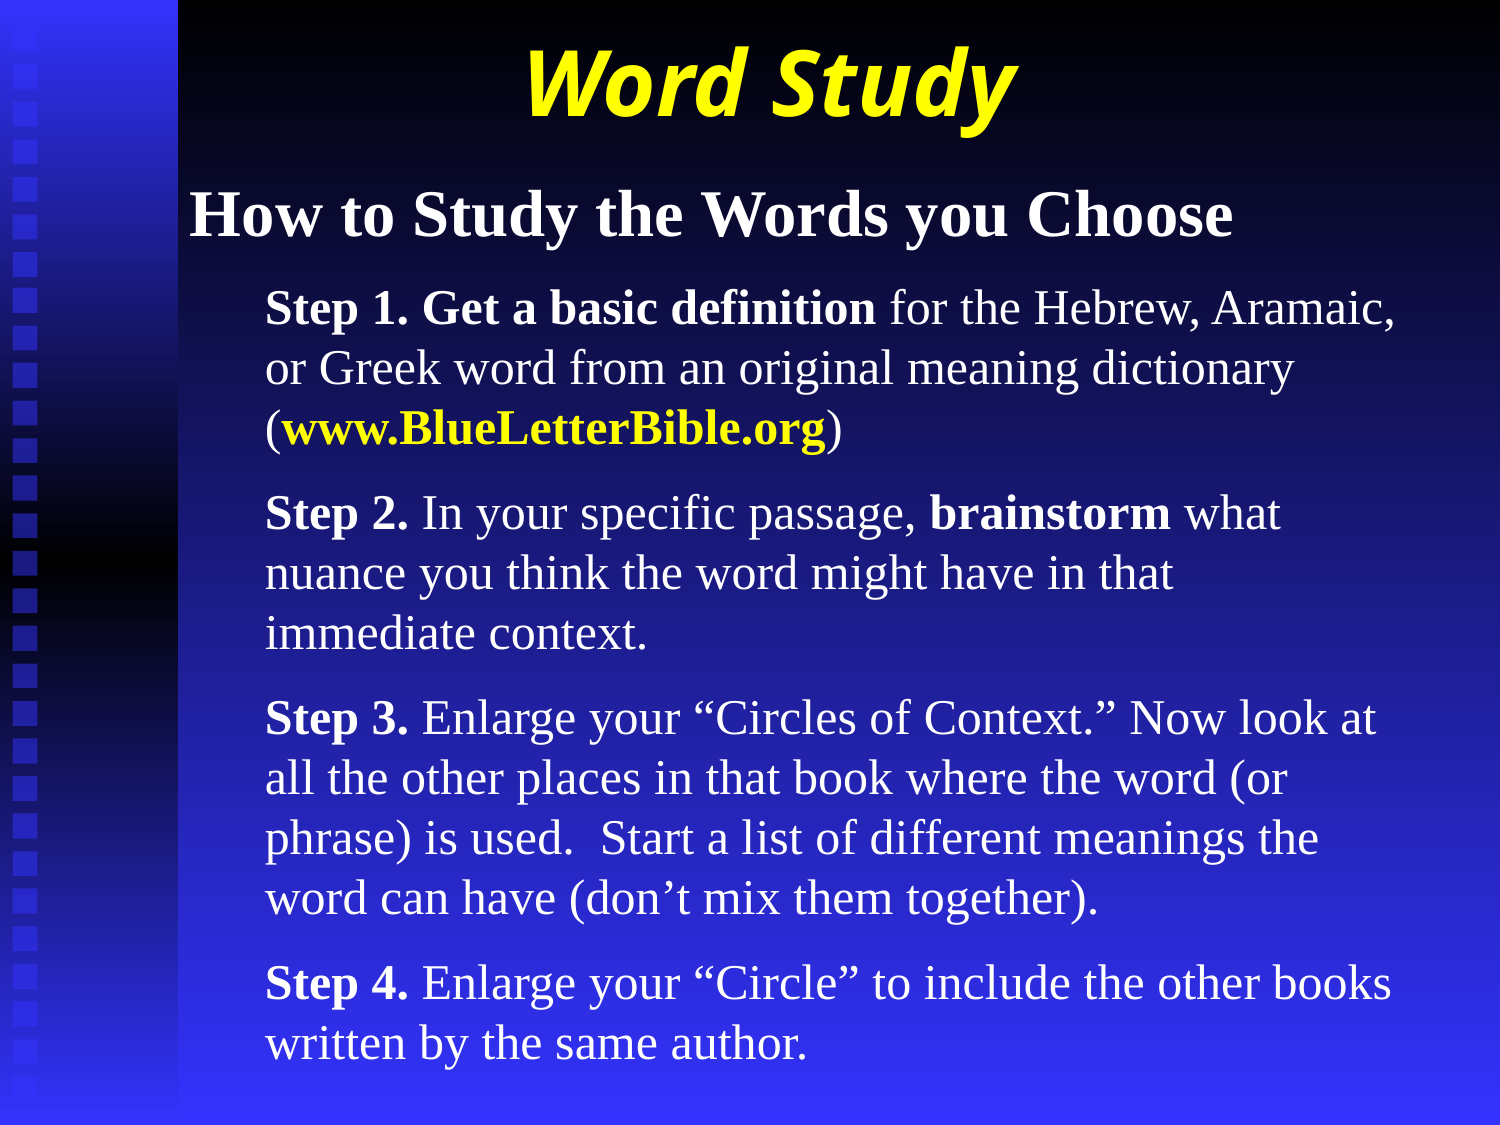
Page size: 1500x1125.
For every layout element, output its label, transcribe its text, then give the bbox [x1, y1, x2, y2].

text_box How to Study the Words you Choose Step 1. Get a basic definition for the Hebrew, Aramaic, or Greek word from an original meaning dictionary (www.BlueLetterBible.org) Step 2. In your specific passage, brainstorm what nuance you think the word might have in that immediate context. Step 3. Enlarge your “Circles of Context.” Now look at all the other places in that book where the word (or phrase) is used. Start a list of different meanings the word can have (don’t mix them together). Step 4. Enlarge your “Circle” to include the other books written by the same author. [174, 162, 1413, 1078]
title Word Study [87, 62, 1450, 188]
